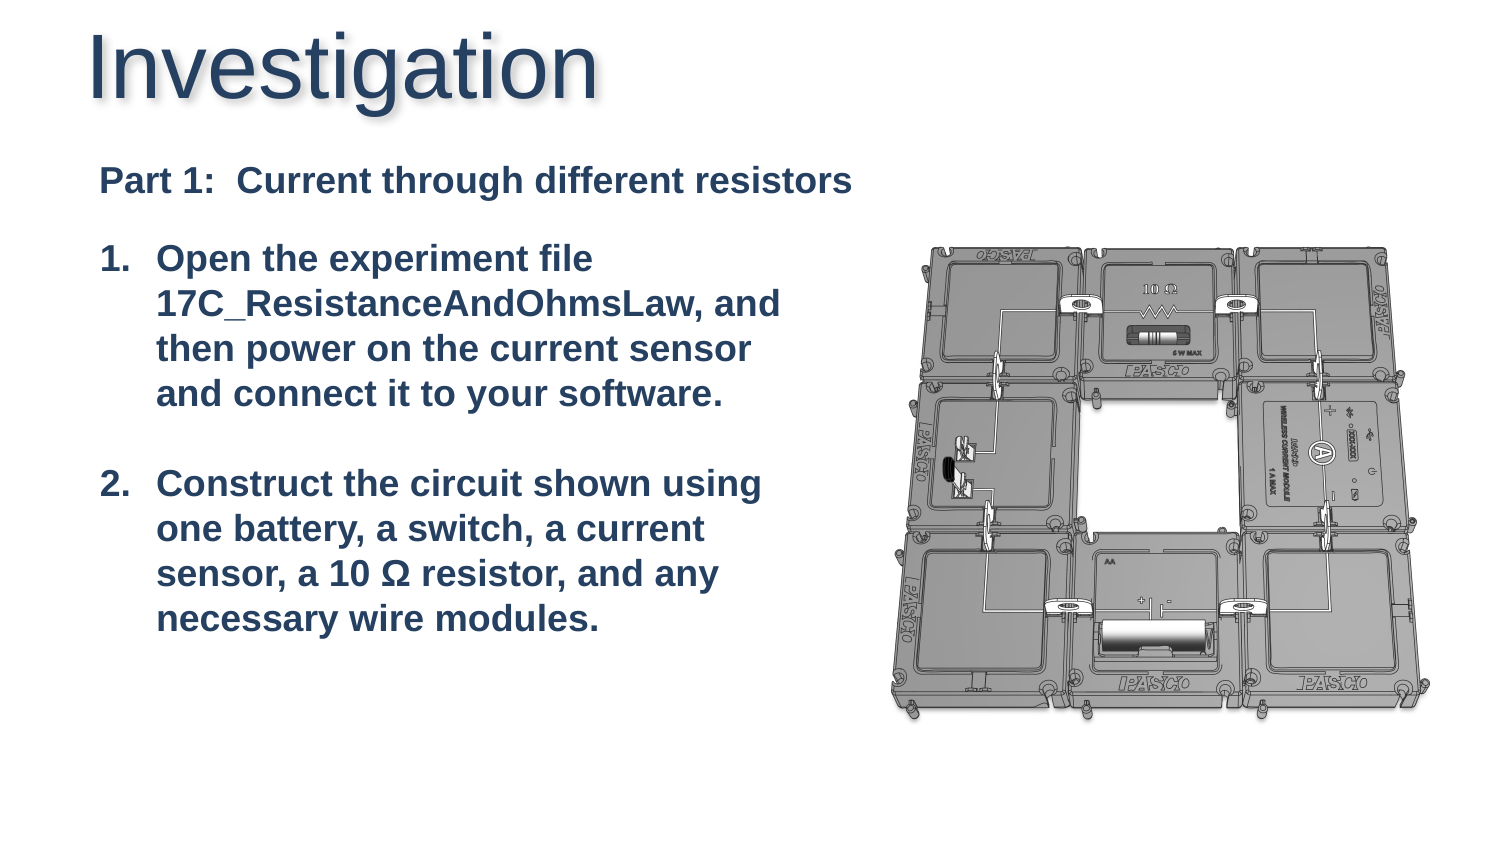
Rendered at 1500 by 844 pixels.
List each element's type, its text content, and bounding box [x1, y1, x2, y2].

text_box Investigation [70, 0, 728, 206]
text_box Part 1: Current through different resistors [84, 148, 905, 209]
picture [885, 240, 1434, 728]
text_box Open the experiment file 17C_ResistanceAndOhmsLaw, and then power on the current sensor and connect it to your software. Construct the circuit shown using one battery, a switch, a current sensor, a 10 Ω resistor, and any necessary wire modules. [85, 226, 803, 647]
